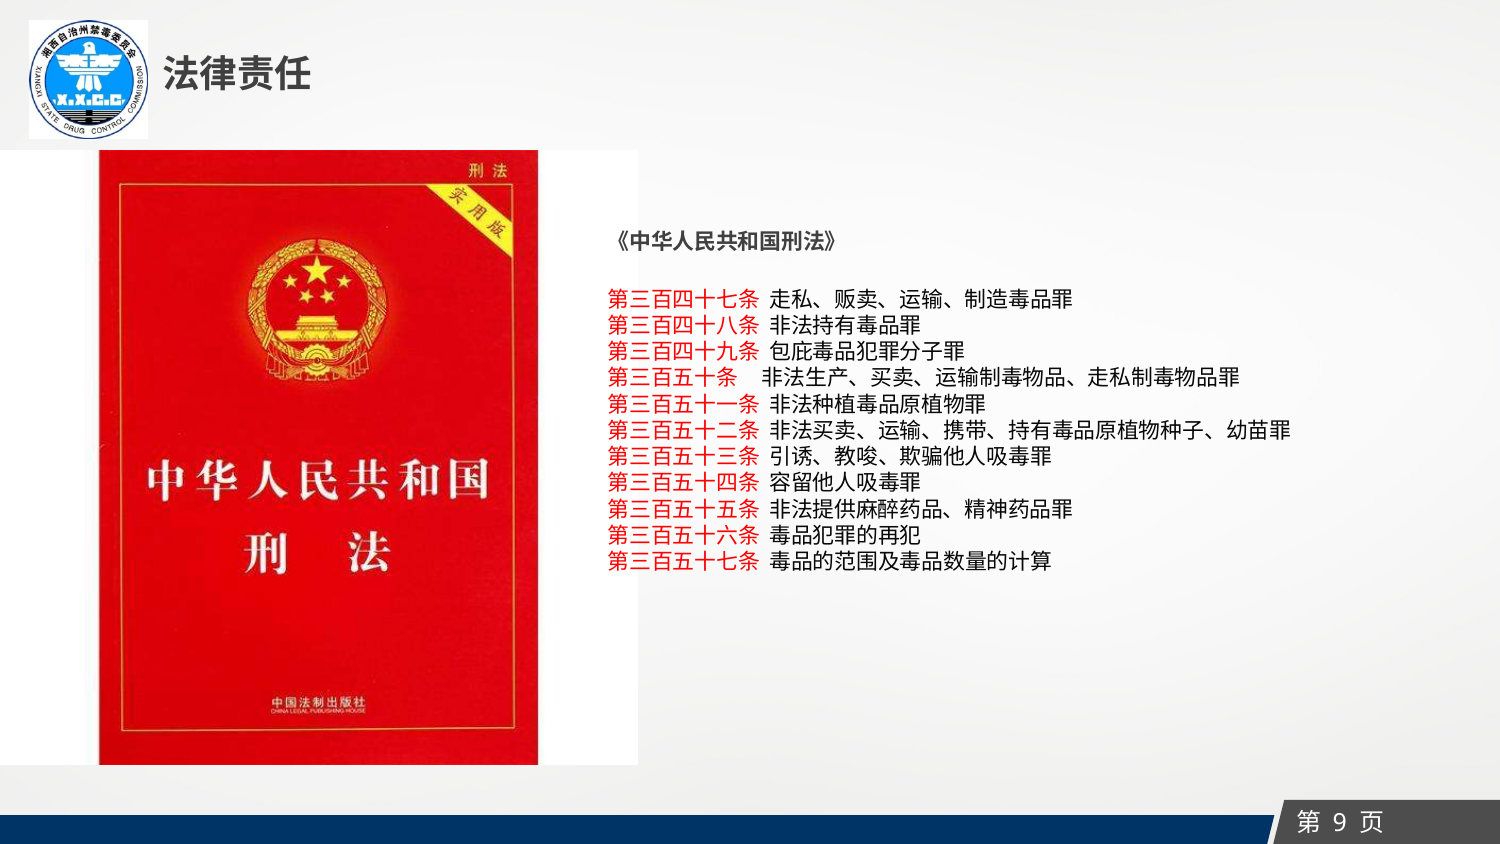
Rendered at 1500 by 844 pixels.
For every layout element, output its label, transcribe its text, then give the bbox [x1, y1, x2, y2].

text_box 《中华人民共和国刑法》 第三百四十七条 走私、贩卖、运输、制造毒品罪 第三百四十八条 非法持有毒品罪 第三百四十九条 包庇毒品犯罪分子罪 第三百五十条 非法生产、买卖、运输制毒物品、走私制毒物品罪 第三百五十一条 非法种植毒品原植物罪 第三百五十二条 非法买卖、运输、携带、持有毒品原植物种子、幼苗罪 第三百五十三条 引诱、教唆、欺骗他人吸毒罪 第三百五十四条 容留他人吸毒罪 第三百五十五条 非法提供麻醉药品、精神药品罪 第三百五十六条 毒品犯罪的再犯 第三百五十七条 毒品的范围及毒品数量的计算 [643, 185, 1483, 674]
text_box 法律责任 [152, 43, 650, 103]
picture [0, 0, 1500, 844]
